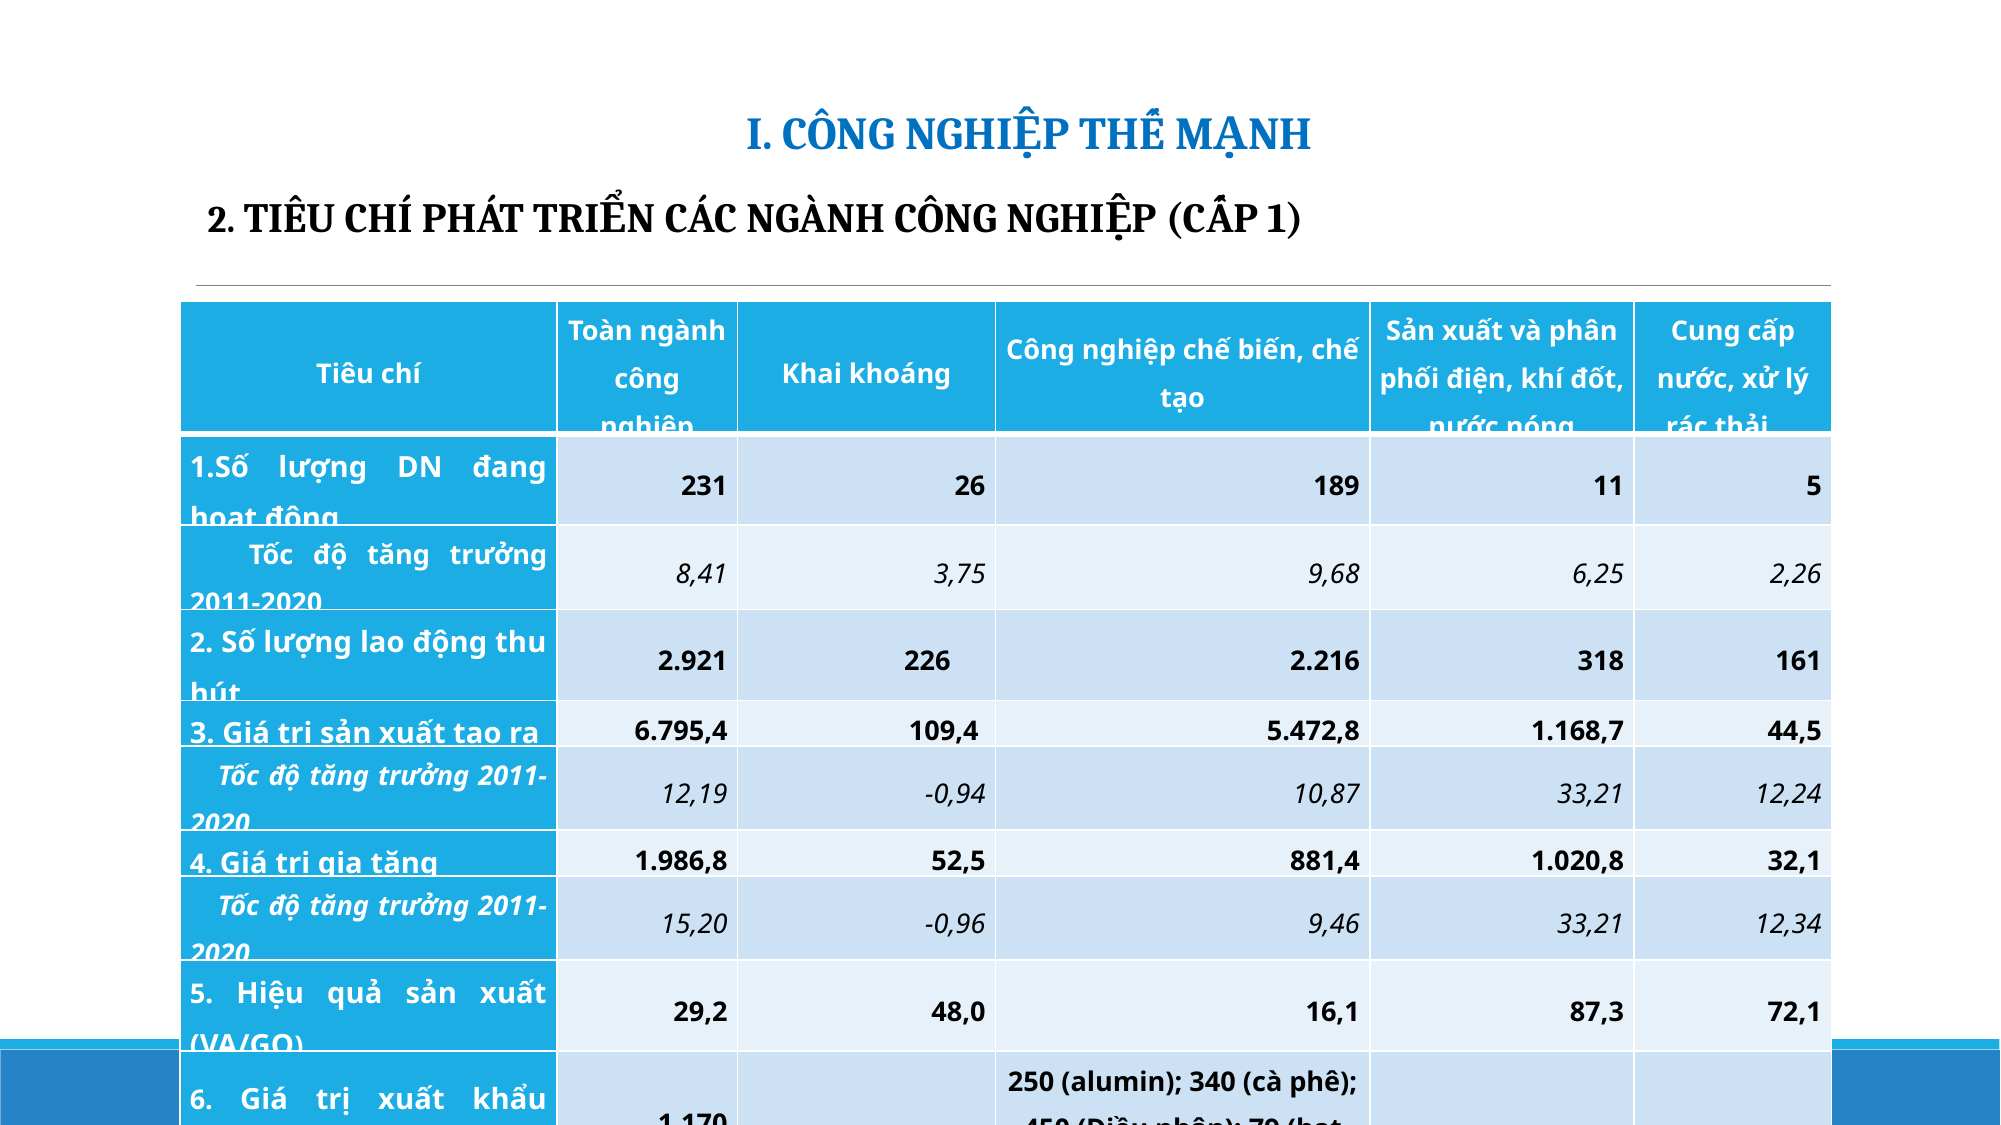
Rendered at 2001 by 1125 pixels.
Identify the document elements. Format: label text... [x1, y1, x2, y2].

table_cell 12,24 [1635, 747, 1831, 829]
table_cell 5. Hiệu quả sản xuất (VA/GO) [181, 961, 556, 1050]
table_cell 48,0 [738, 961, 995, 1050]
table_cell 33,21 [1371, 747, 1633, 829]
table_cell 2.216 [996, 610, 1369, 700]
table_cell 2. Số lượng lao động thu hút [181, 610, 556, 700]
table_cell 2.921 [558, 610, 737, 700]
table_cell 26 [738, 437, 995, 524]
table_cell 12,19 [558, 747, 737, 829]
table_header Công nghiệp chế biến, chế tạo [996, 302, 1369, 431]
table_cell 10,87 [996, 747, 1369, 829]
table_cell 6. Giá trị xuất khẩu (Tr.USD) [181, 1052, 556, 1125]
table_cell 6.795,4 [558, 701, 737, 745]
table_cell 72,1 [1635, 961, 1831, 1050]
table_cell 231 [558, 437, 737, 524]
table_cell 87,3 [1371, 961, 1633, 1050]
table_cell 52,5 [738, 831, 995, 875]
table_cell 8,41 [558, 526, 737, 609]
table_cell Tốc độ tăng trưởng 2011-2020 [181, 526, 556, 609]
table_cell 1.170 [558, 1052, 737, 1125]
table_cell 12,34 [1635, 877, 1831, 959]
table_cell [1635, 1052, 1831, 1125]
table_cell Tốc độ tăng trưởng 2011-2020 [181, 747, 556, 829]
table_cell 1.168,7 [1371, 701, 1633, 745]
table_cell 189 [996, 437, 1369, 524]
table_header Cung cấp nước, xử lý rác thải…. [1635, 302, 1831, 431]
table_cell 5.472,8 [996, 701, 1369, 745]
table_cell 32,1 [1635, 831, 1831, 875]
table_cell 1.986,8 [558, 831, 737, 875]
table_cell [1371, 1052, 1633, 1125]
table_cell 881,4 [996, 831, 1369, 875]
table_header Toàn ngành công nghiệp [558, 302, 737, 431]
table_cell 33,21 [1371, 877, 1633, 959]
table_cell 16,1 [996, 961, 1369, 1050]
table_cell 4. Giá trị gia tăng [181, 831, 556, 875]
table_cell 29,2 [558, 961, 737, 1050]
table_cell [738, 1052, 995, 1125]
table_cell 3,75 [738, 526, 995, 609]
text_box 2. TIÊU CHÍ PHÁT TRIỂN CÁC NGÀNH CÔNG NGHIỆP (CẤP 1) [192, 183, 1319, 249]
table_cell 9,46 [996, 877, 1369, 959]
table_header Tiêu chí [181, 302, 556, 431]
table_header Khai khoáng [738, 302, 995, 431]
table_cell -0,94 [738, 747, 995, 829]
table_cell 2,26 [1635, 526, 1831, 609]
table_cell 6,25 [1371, 526, 1633, 609]
table_cell 9,68 [996, 526, 1369, 609]
table_cell 318 [1371, 610, 1633, 700]
table_cell 44,5 [1635, 701, 1831, 745]
table_cell 5 [1635, 437, 1831, 524]
table_cell 15,20 [558, 877, 737, 959]
table_cell 226 [738, 610, 995, 700]
table_cell 250 (alumin); 340 (cà phê); 450 (Điều nhân); 79 (hạt tiêu); 0,7 (đậu phộng sấy). [996, 1052, 1369, 1125]
table_header Sản xuất và phân phối điện, khí đốt, nước nóng [1371, 302, 1633, 431]
table_cell 3. Giá trị sản xuất tạo ra [181, 701, 556, 745]
table_cell Tốc độ tăng trưởng 2011-2020 [181, 877, 556, 959]
table_cell 1.Số lượng DN đang hoạt động [181, 437, 556, 524]
table_cell 161 [1635, 610, 1831, 700]
table_cell -0,96 [738, 877, 995, 959]
text_box I. CÔNG NGHIỆP THẾ MẠNH [731, 96, 1328, 167]
table_cell 1.020,8 [1371, 831, 1633, 875]
table_cell 109,4 [738, 701, 995, 745]
table_cell 11 [1371, 437, 1633, 524]
